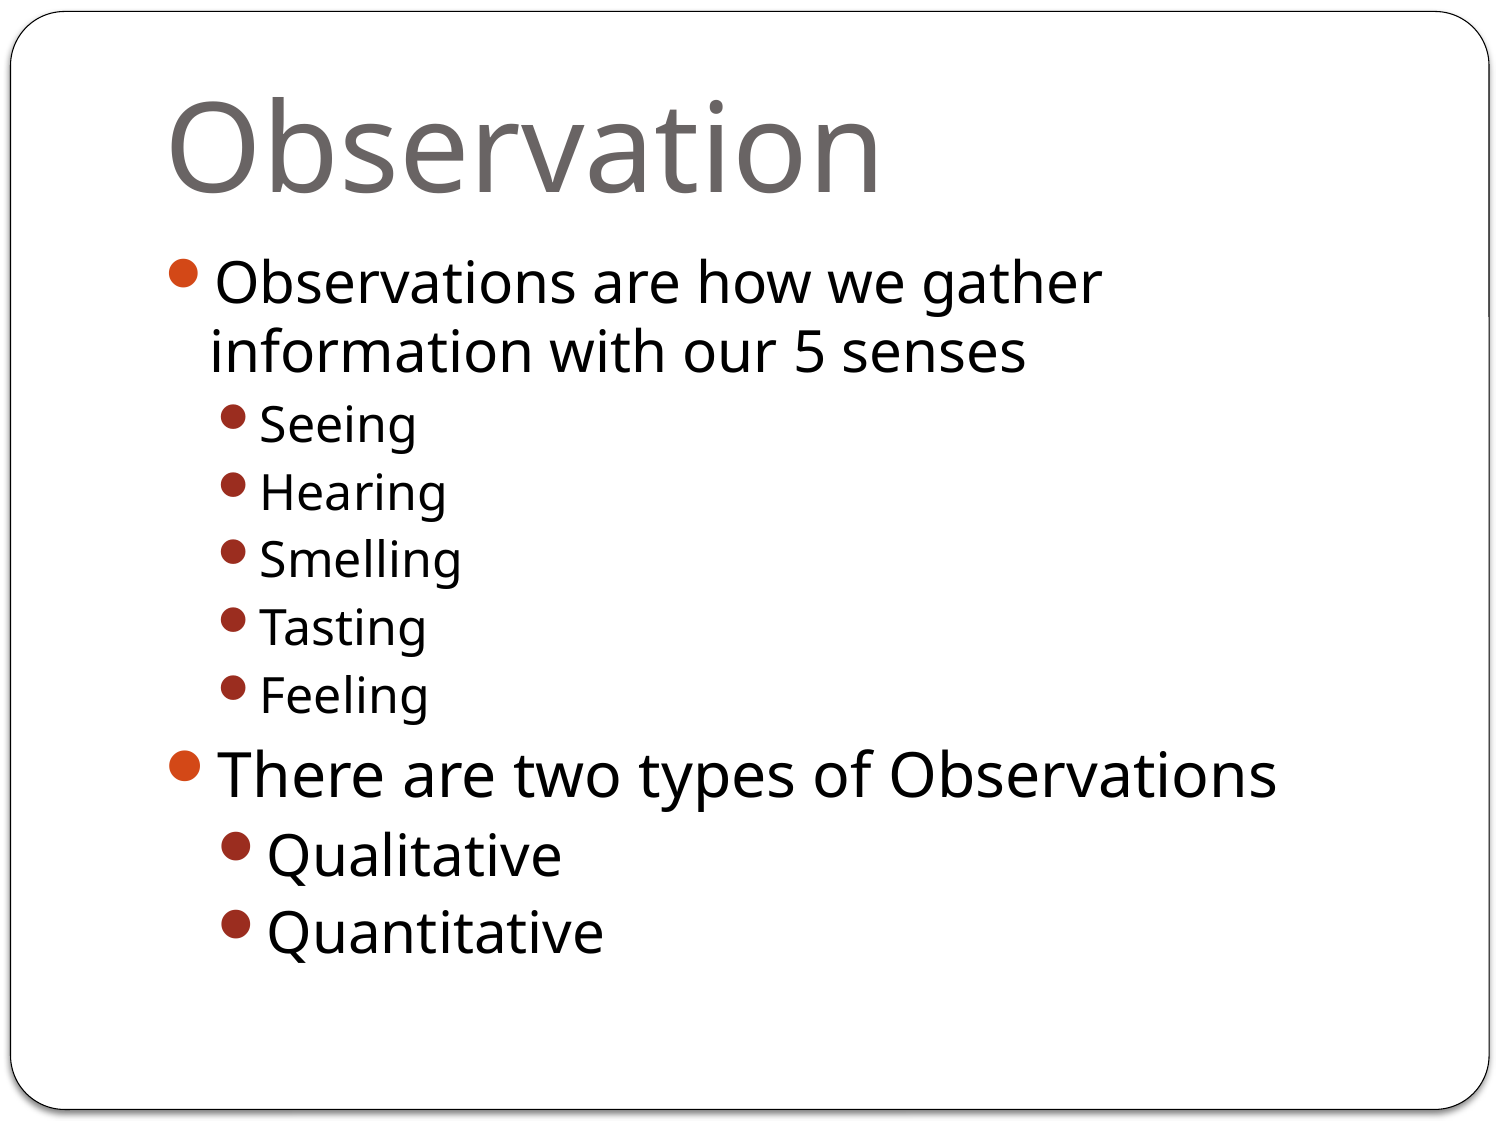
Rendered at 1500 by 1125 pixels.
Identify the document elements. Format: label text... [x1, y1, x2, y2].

title Observation [150, 45, 1425, 233]
list Observations are how we gather information with our 5 senses Seeing Hearing Smelling Tasting Feeling There are two types of Observations Qualitative Quantitative [150, 237, 1425, 988]
